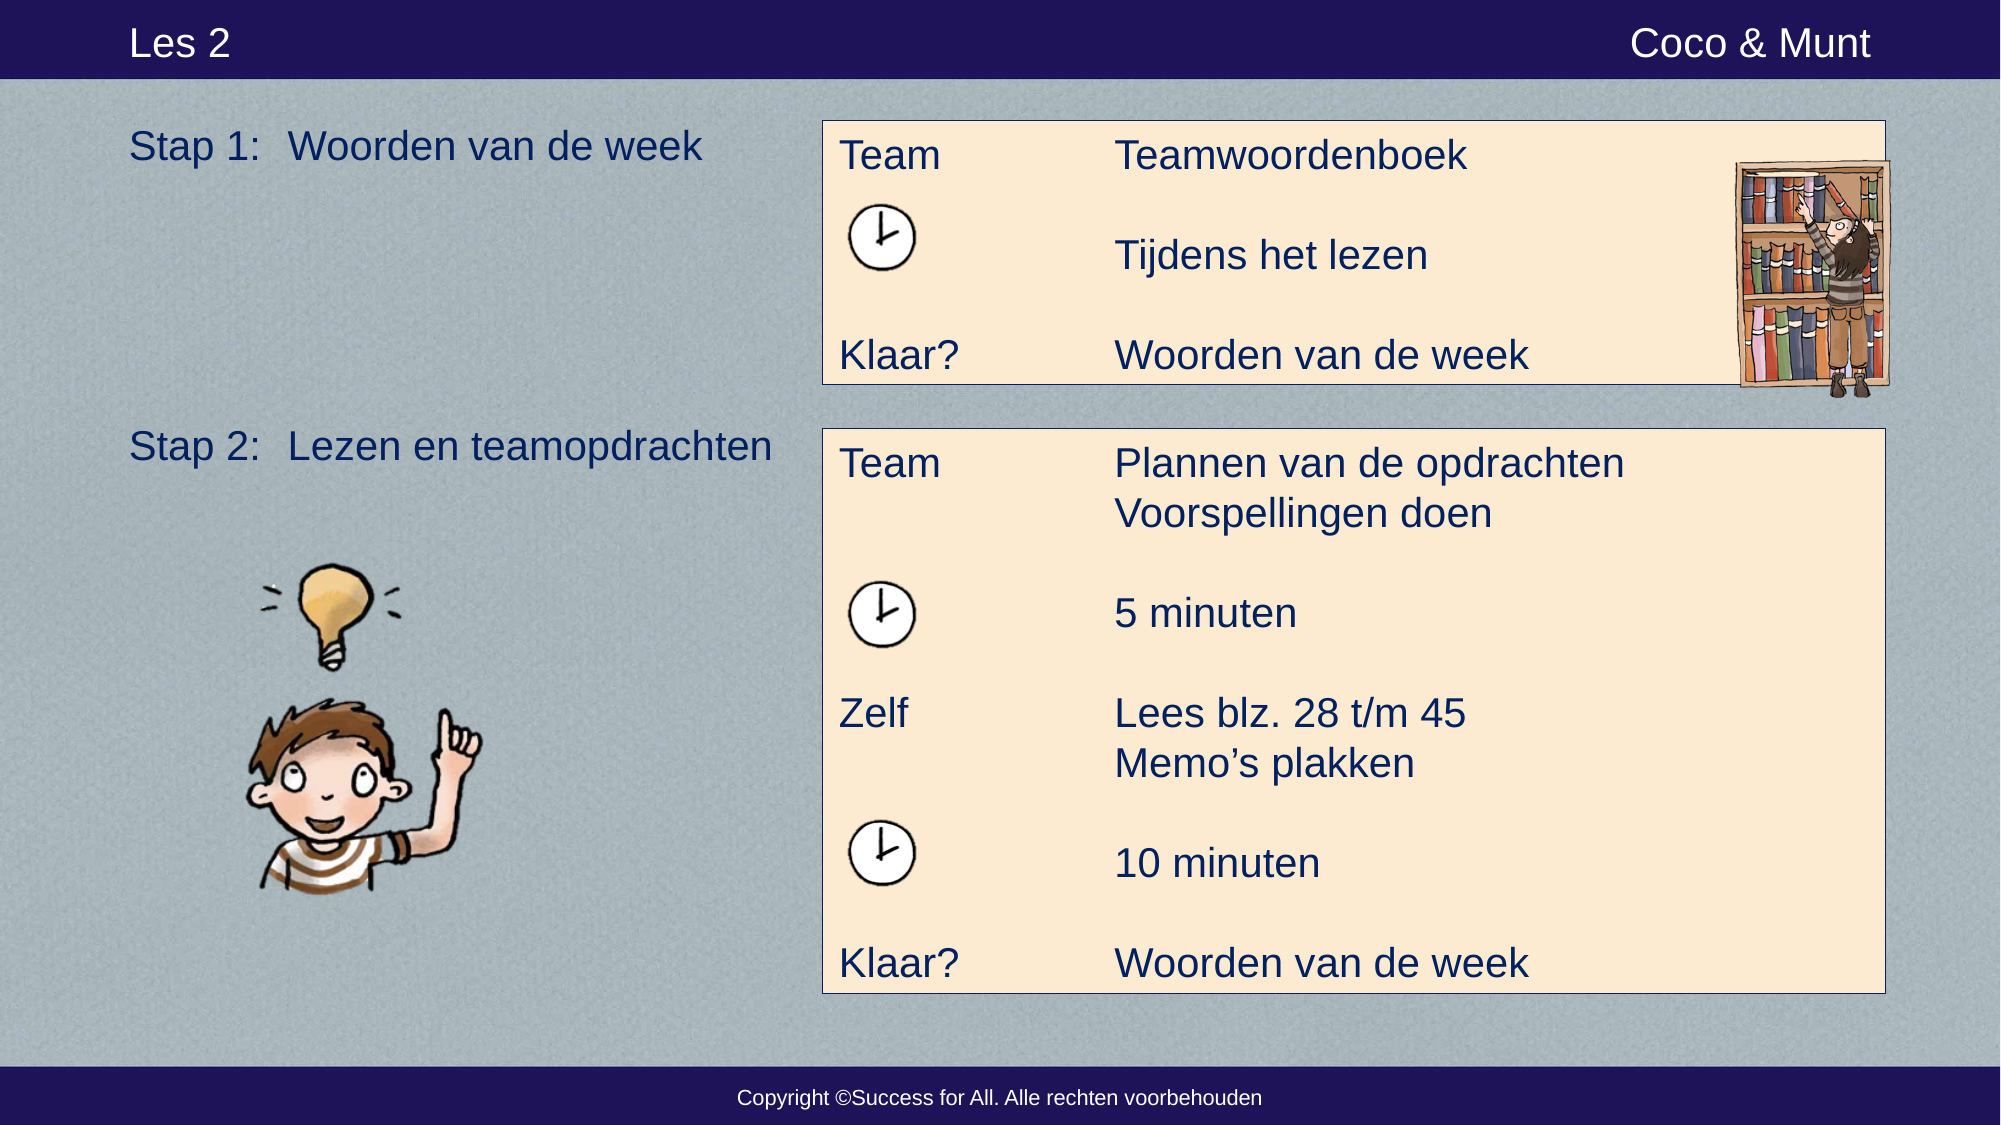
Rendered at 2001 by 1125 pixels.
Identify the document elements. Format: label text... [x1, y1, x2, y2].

text_box Les 2 [114, 8, 354, 73]
text_box Copyright ©Success for All. Alle rechten voorbehouden [0, 1076, 2000, 1125]
text_box Coco & Munt [999, 8, 1886, 73]
text_box Team Plannen van de opdrachten Voorspellingen doen 5 minuten Zelf Lees blz. 28 t/m 45 Memo’s plakken 10 minuten Klaar? Woorden van de week [822, 428, 1886, 994]
text_box Team Teamwoordenboek Tijdens het lezen Klaar? Woorden van de week [822, 120, 1886, 385]
text_box Stap 1: Woorden van de week Stap 2: Lezen en teamopdrachten [114, 111, 907, 527]
picture [0, 0, 2001, 1125]
